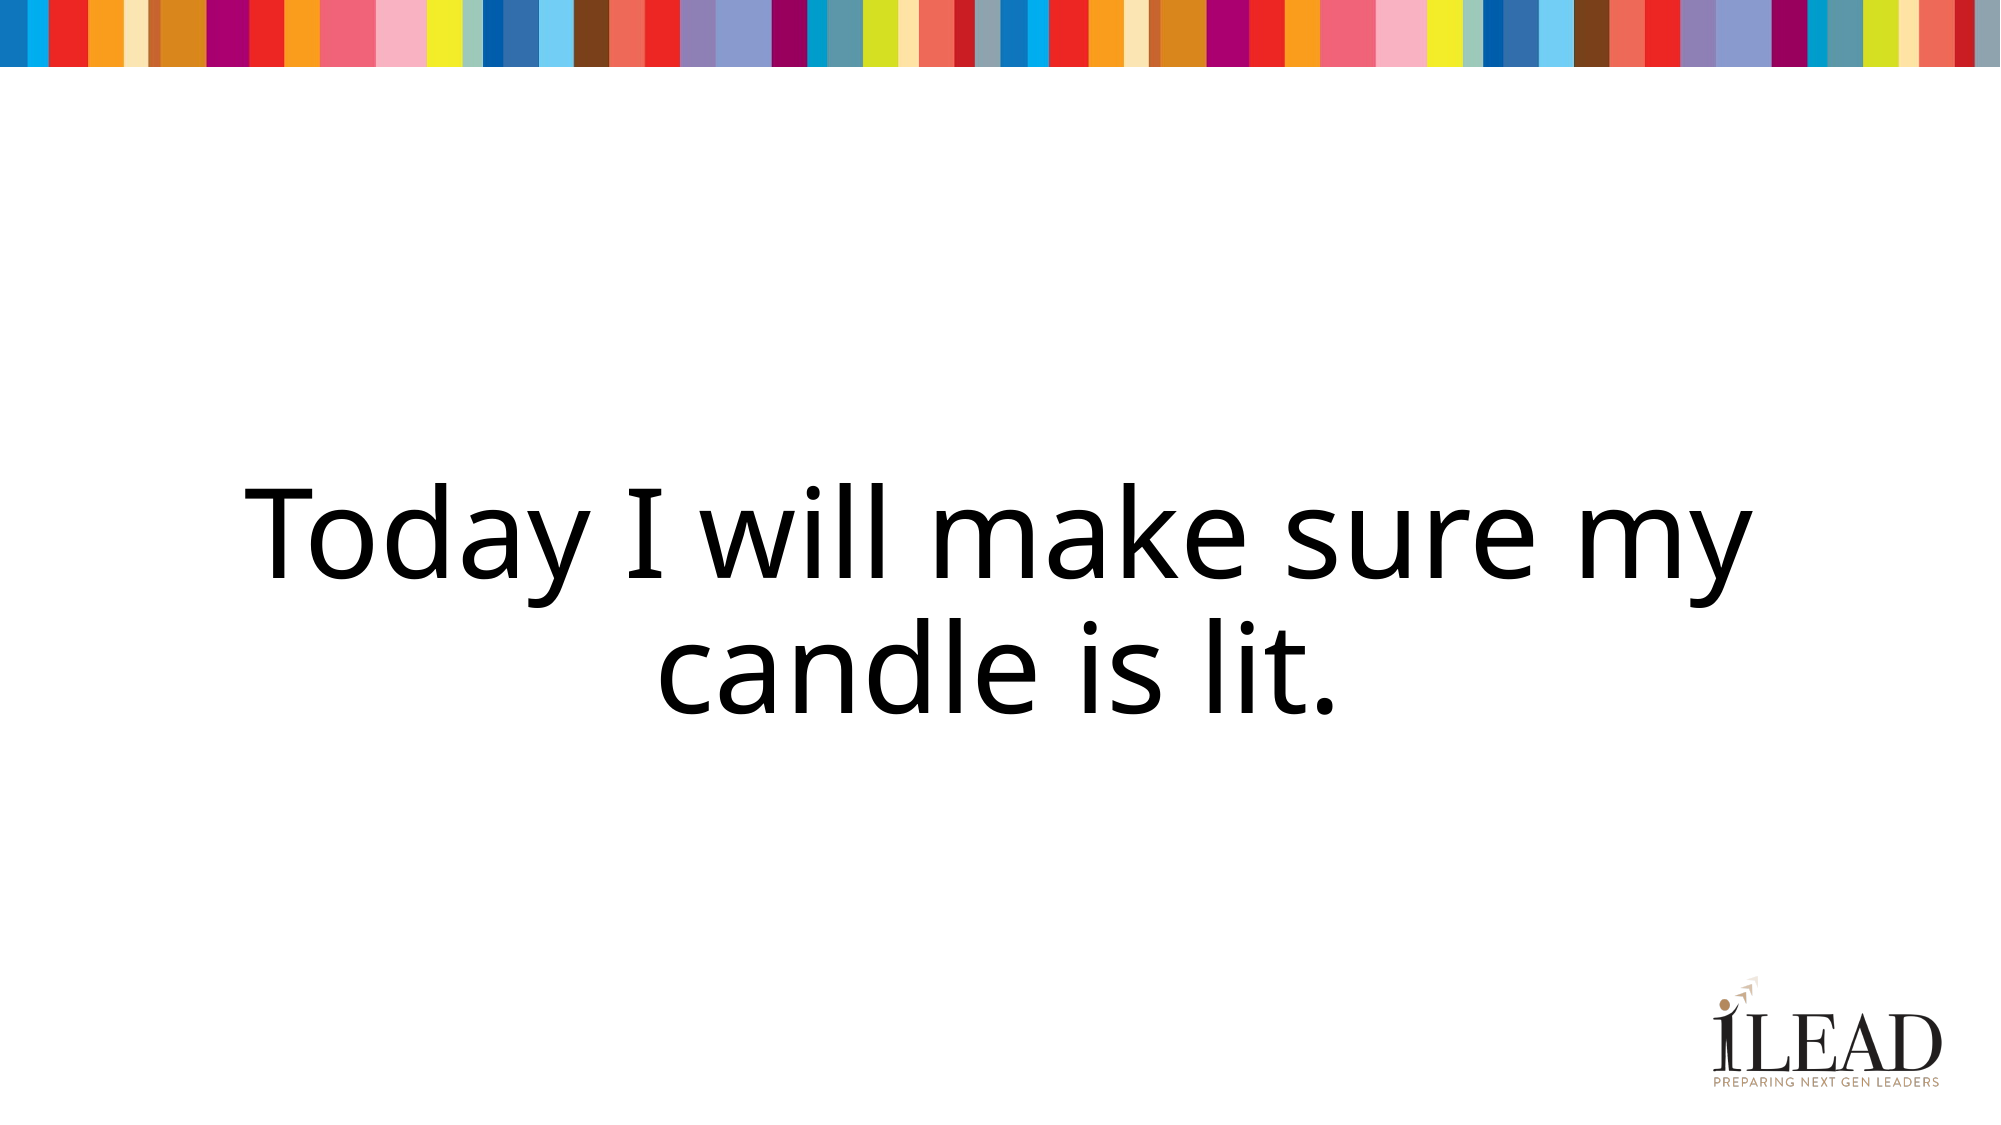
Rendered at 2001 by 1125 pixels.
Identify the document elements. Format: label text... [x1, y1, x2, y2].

picture [1048, 0, 1808, 67]
picture [1828, 0, 2000, 67]
picture [48, 0, 808, 67]
title Today I will make sure my candle is lit. [136, 280, 1862, 749]
picture [828, 0, 1026, 67]
picture [1709, 972, 1945, 1091]
picture [0, 0, 26, 67]
